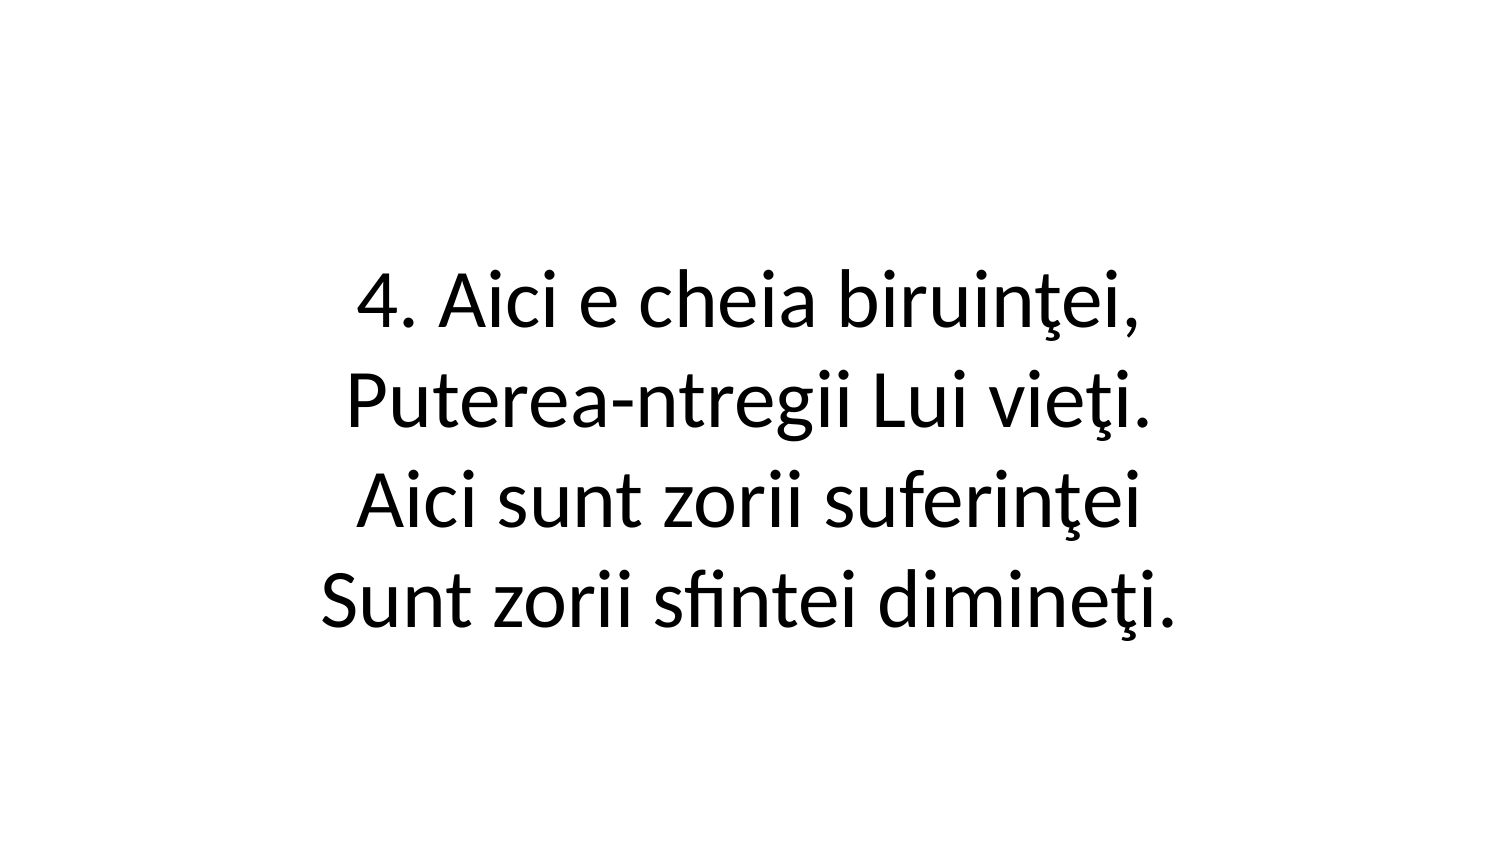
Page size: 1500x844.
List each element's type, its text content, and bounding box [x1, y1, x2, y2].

text_box 4. Aici e cheia biruinţei, Puterea-ntregii Lui vieţi. Aici sunt zorii suferinţei Sunt zorii sfintei dimineţi. [305, 192, 1195, 652]
